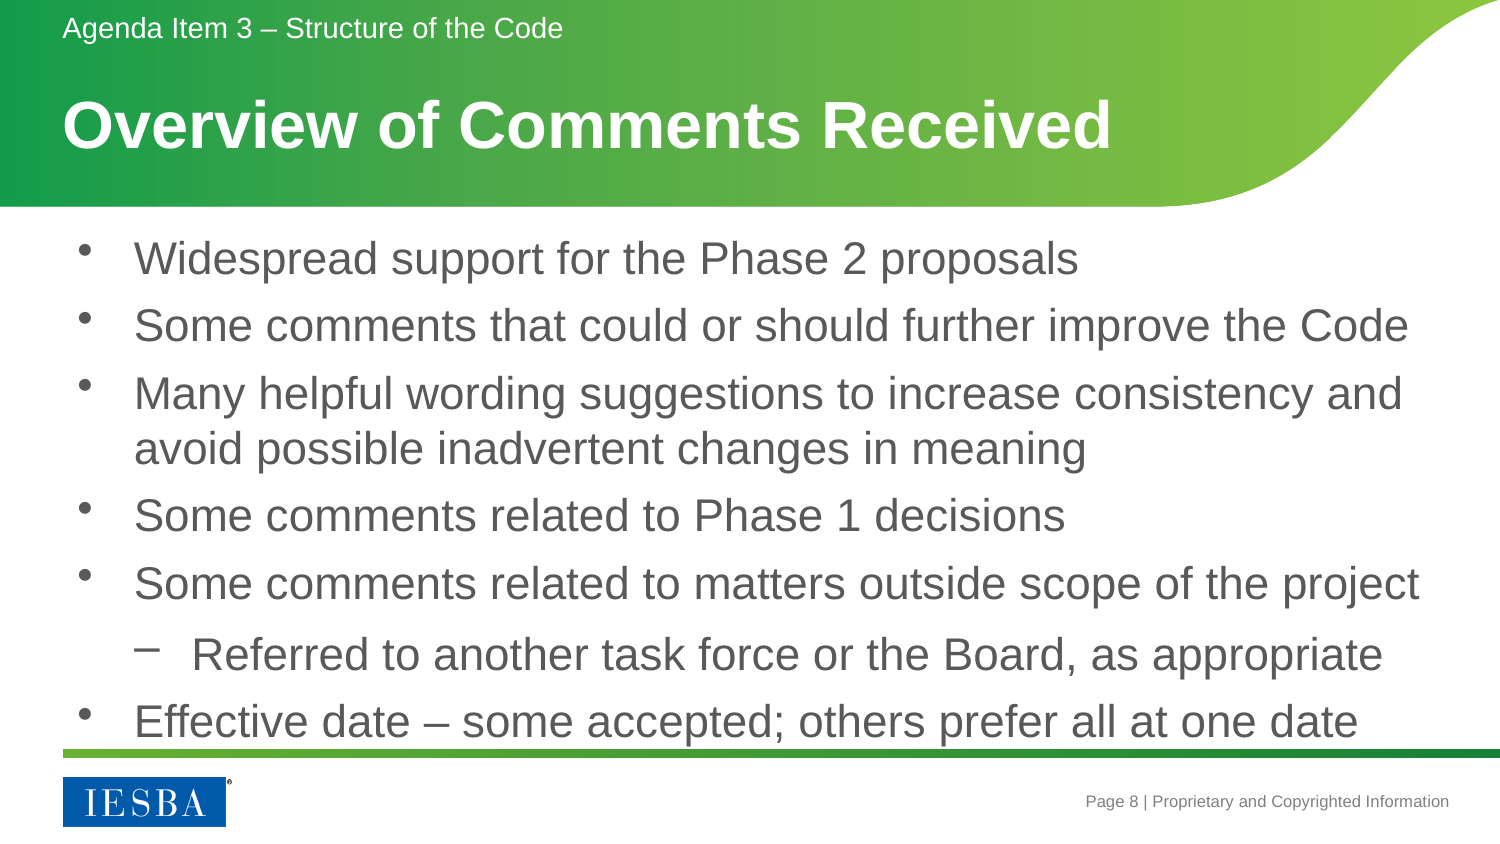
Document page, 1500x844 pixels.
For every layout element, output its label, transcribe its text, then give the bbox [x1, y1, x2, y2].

picture [0, 0, 1500, 207]
list Widespread support for the Phase 2 proposals Some comments that could or should further improve the Code Many helpful wording suggestions to increase consistency and avoid possible inadvertent changes in meaning Some comments related to Phase 1 decisions Some comments related to matters outside scope of the project Referred to another task force or the Board, as appropriate Effective date – some accepted; others prefer all at one date [62, 220, 1450, 724]
picture [63, 777, 232, 827]
subtitle Agenda Item 3 – Structure of the Code [62, 9, 825, 47]
title Overview of Comments Received [62, 59, 1338, 185]
